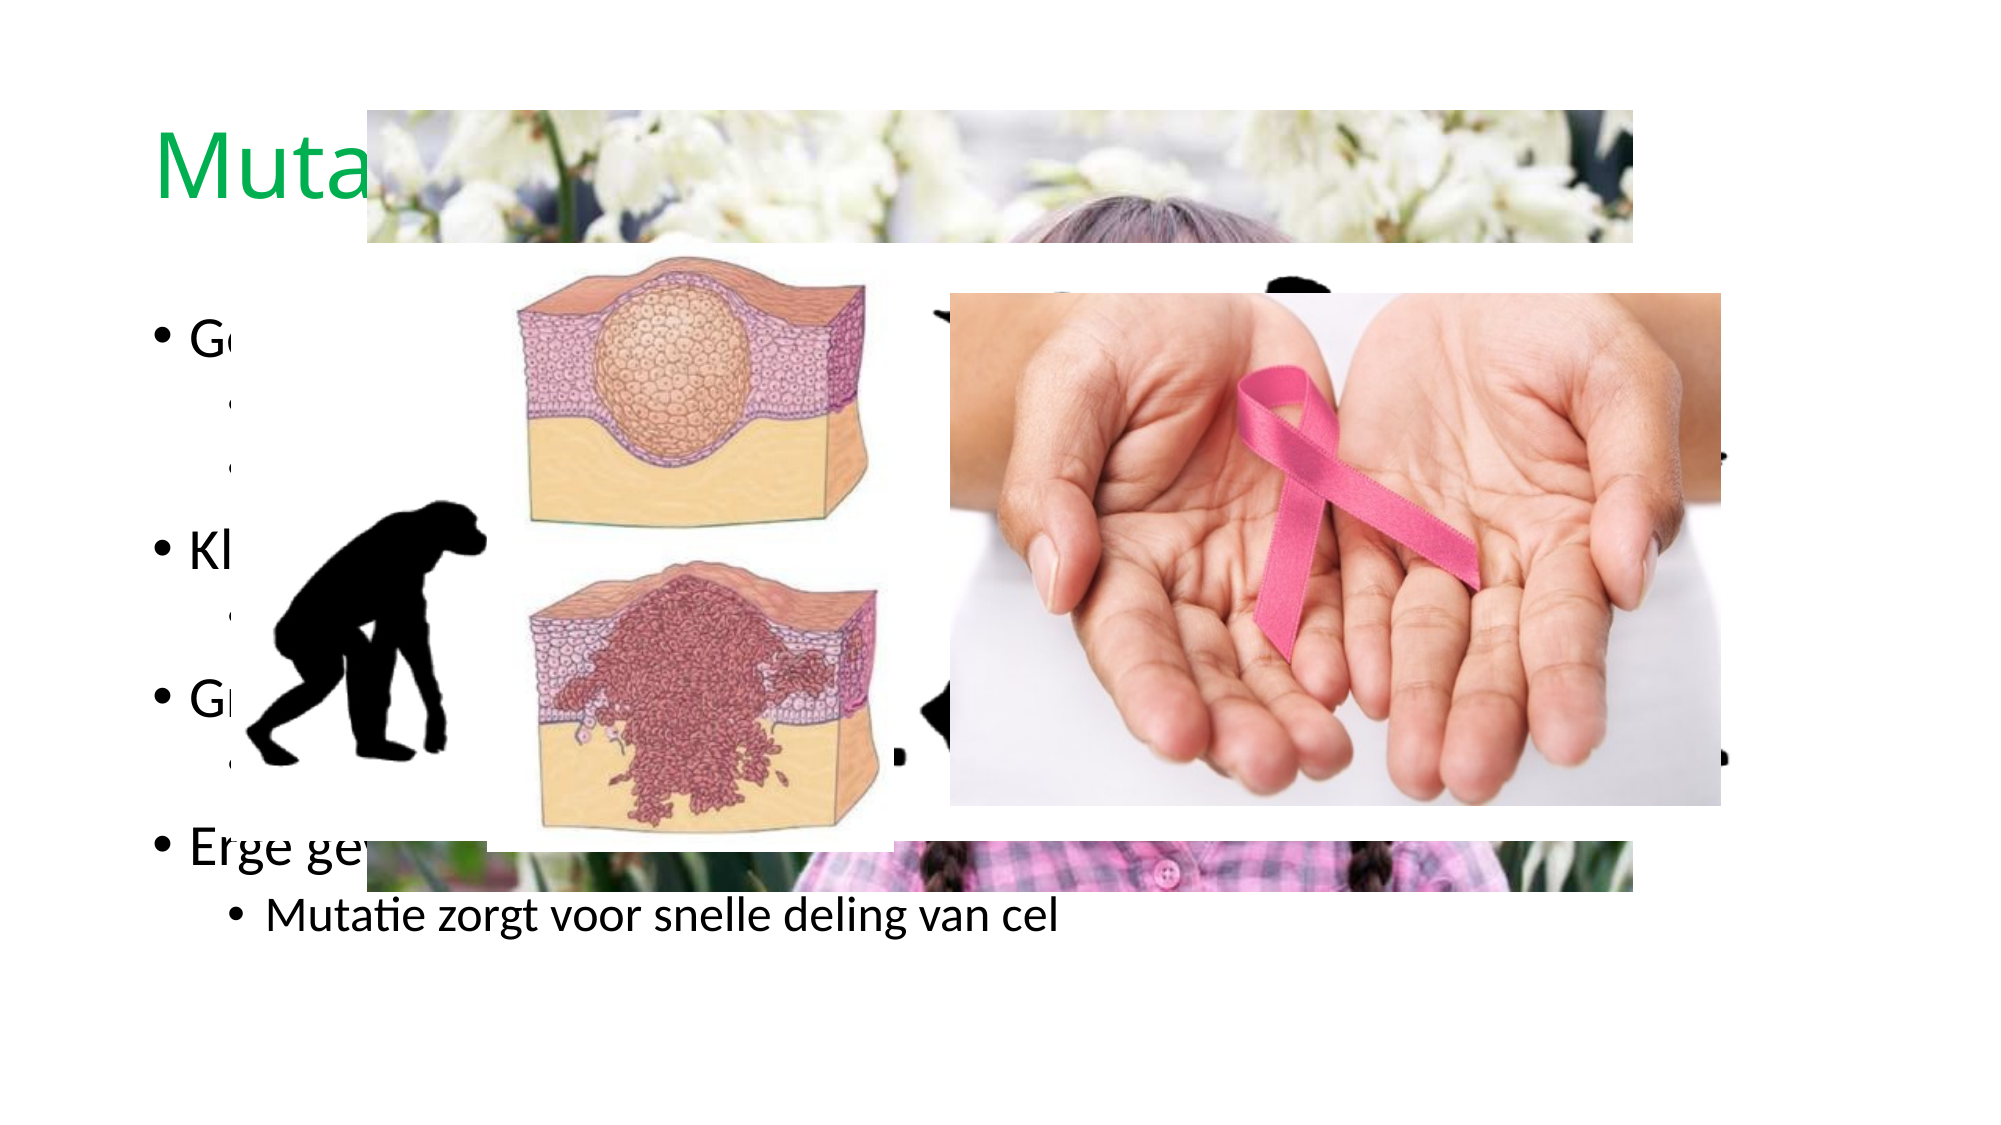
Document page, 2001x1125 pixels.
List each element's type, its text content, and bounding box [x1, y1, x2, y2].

picture [231, 110, 1747, 893]
list Geen gevolgen: Recessief gen Gen wordt niet gebruikt in gemuteerde cel Kleine gevolgen: Mutatie is dominant en zorgt voor verandering Grote gevolgen: Mutatie is in geslachtscel -> wordt doorgegeven Erge gevolgen: Mutatie zorgt voor snelle deling van cel [137, 299, 1863, 1014]
title Mutaties [137, 59, 1863, 278]
